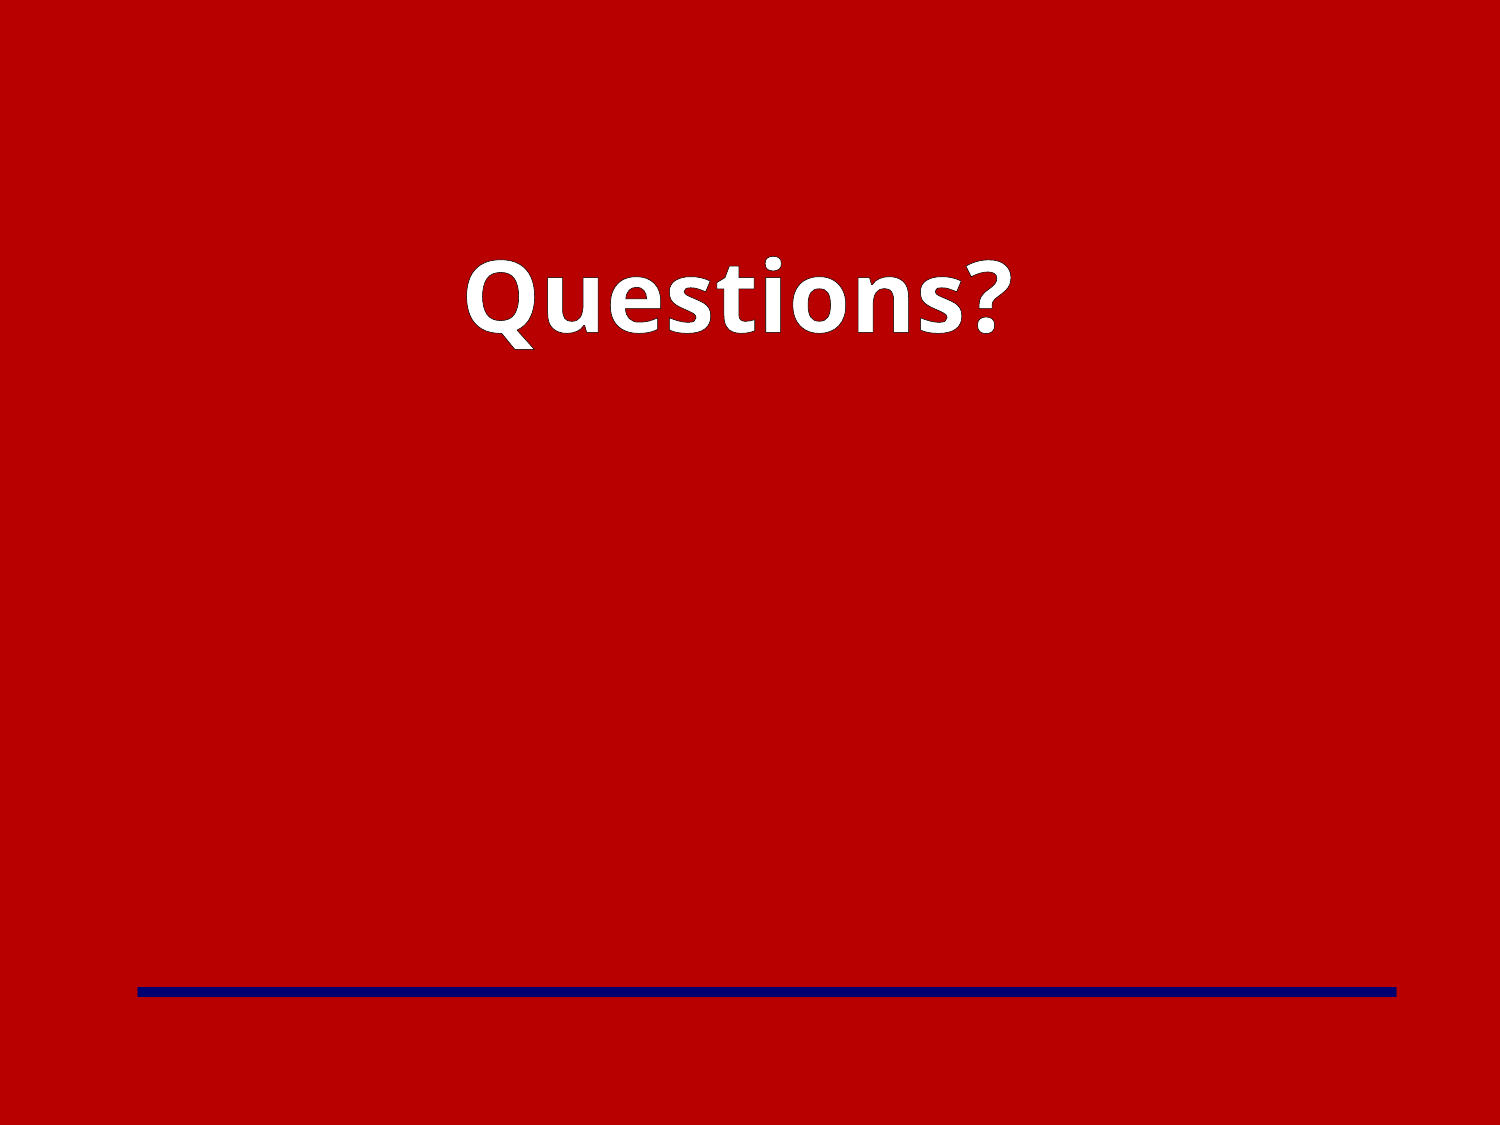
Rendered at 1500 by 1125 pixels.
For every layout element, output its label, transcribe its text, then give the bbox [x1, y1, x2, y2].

picture [137, 987, 1397, 997]
text_box Questions? [212, 224, 1263, 360]
